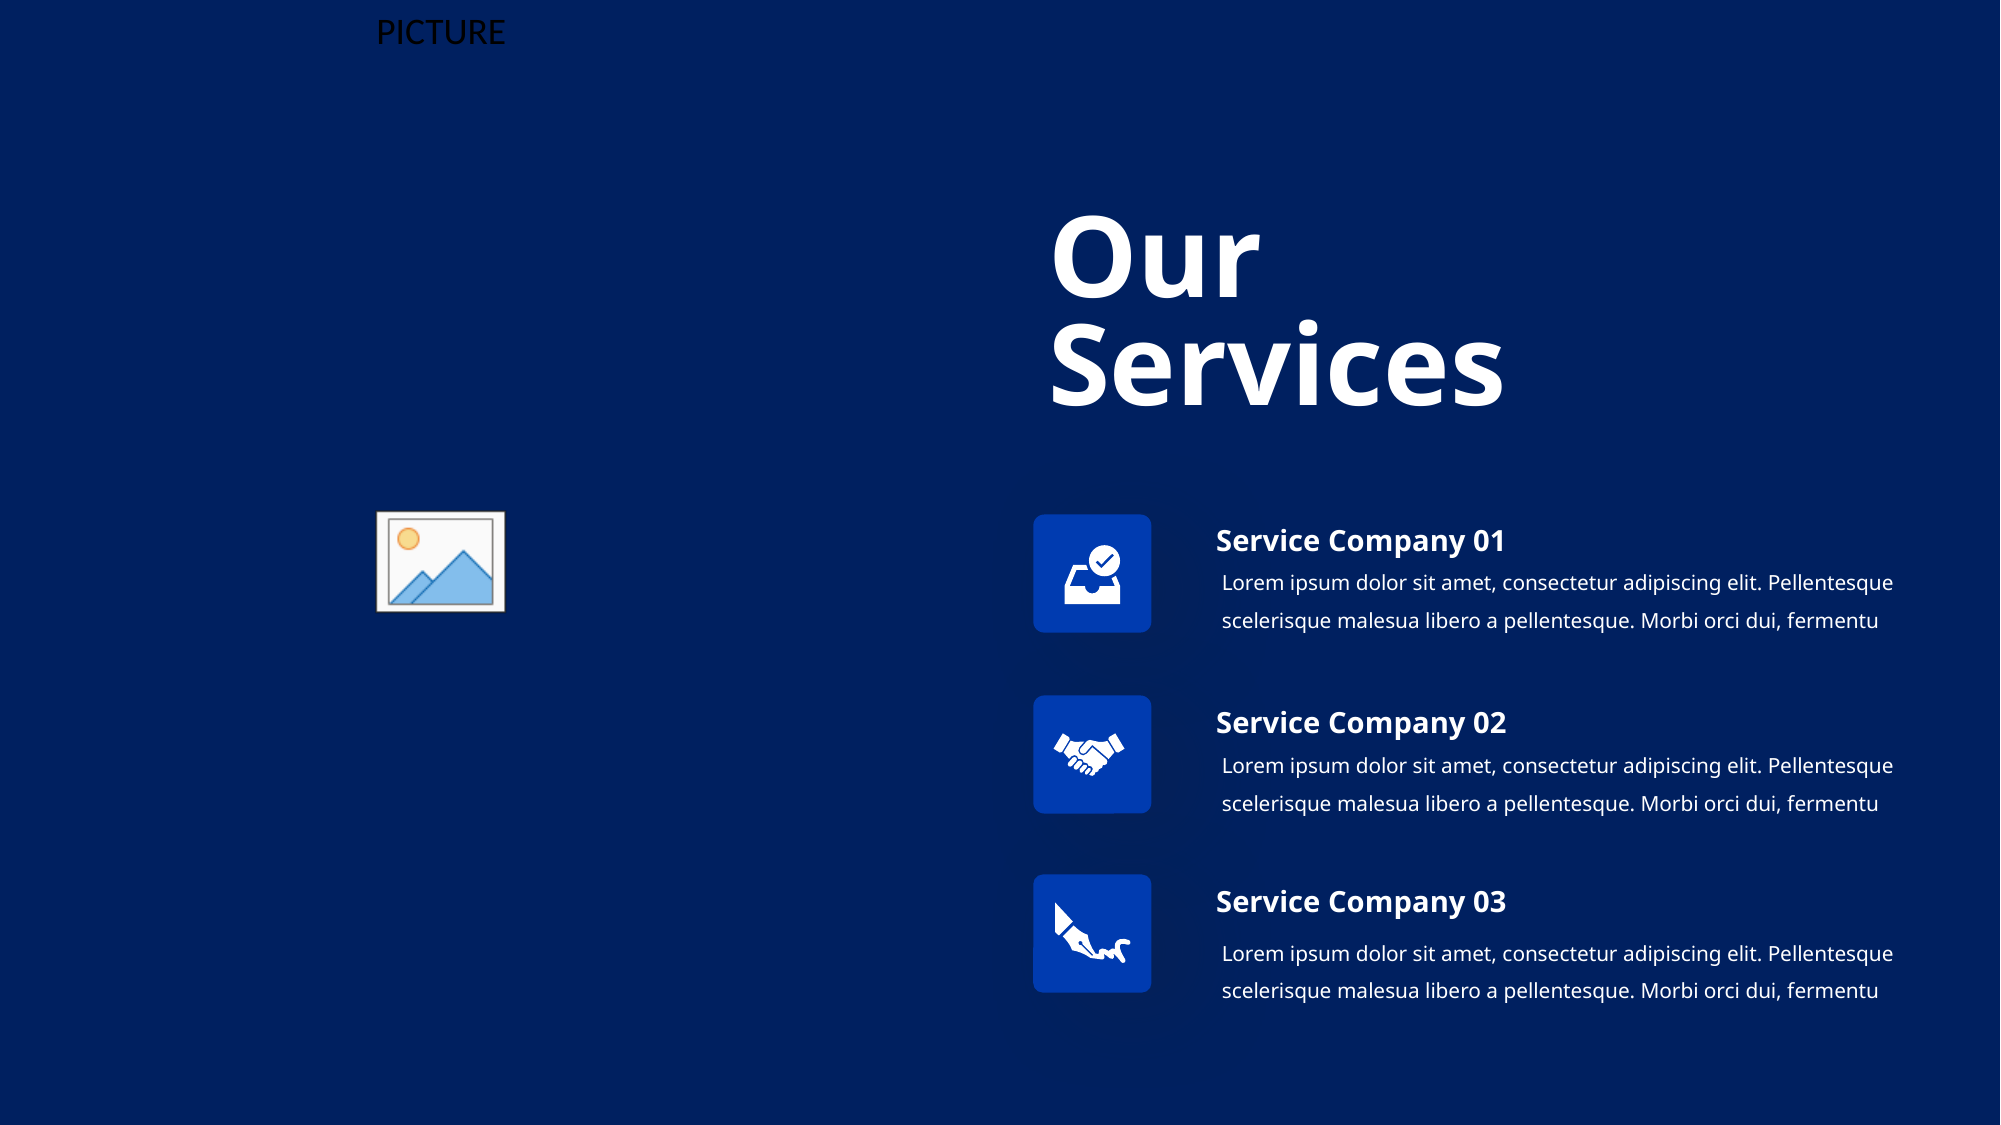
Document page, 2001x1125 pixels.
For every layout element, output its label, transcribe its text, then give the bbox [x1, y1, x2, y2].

text_box Lorem ipsum dolor sit amet, consectetur adipiscing elit. Pellentesque scelerisque malesua libero a pellentesque. Morbi orci dui, fermentu [1207, 733, 1909, 823]
picture [0, 0, 883, 1125]
text_box Our [1033, 177, 1849, 285]
text_box [1032, 513, 1153, 634]
text_box [1032, 873, 1153, 994]
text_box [1049, 715, 1129, 794]
text_box Service Company 03 [1201, 876, 1595, 926]
text_box Services [1033, 285, 1849, 436]
text_box [1032, 694, 1153, 815]
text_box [1053, 894, 1133, 973]
text_box Lorem ipsum dolor sit amet, consectetur adipiscing elit. Pellentesque scelerisque malesua libero a pellentesque. Morbi orci dui, fermentu [1207, 920, 1909, 1011]
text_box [1053, 535, 1132, 614]
text_box Lorem ipsum dolor sit amet, consectetur adipiscing elit. Pellentesque scelerisque malesua libero a pellentesque. Morbi orci dui, fermentu [1207, 549, 1909, 640]
text_box Service Company 01 [1201, 514, 1595, 565]
text_box Service Company 02 [1201, 697, 1595, 747]
